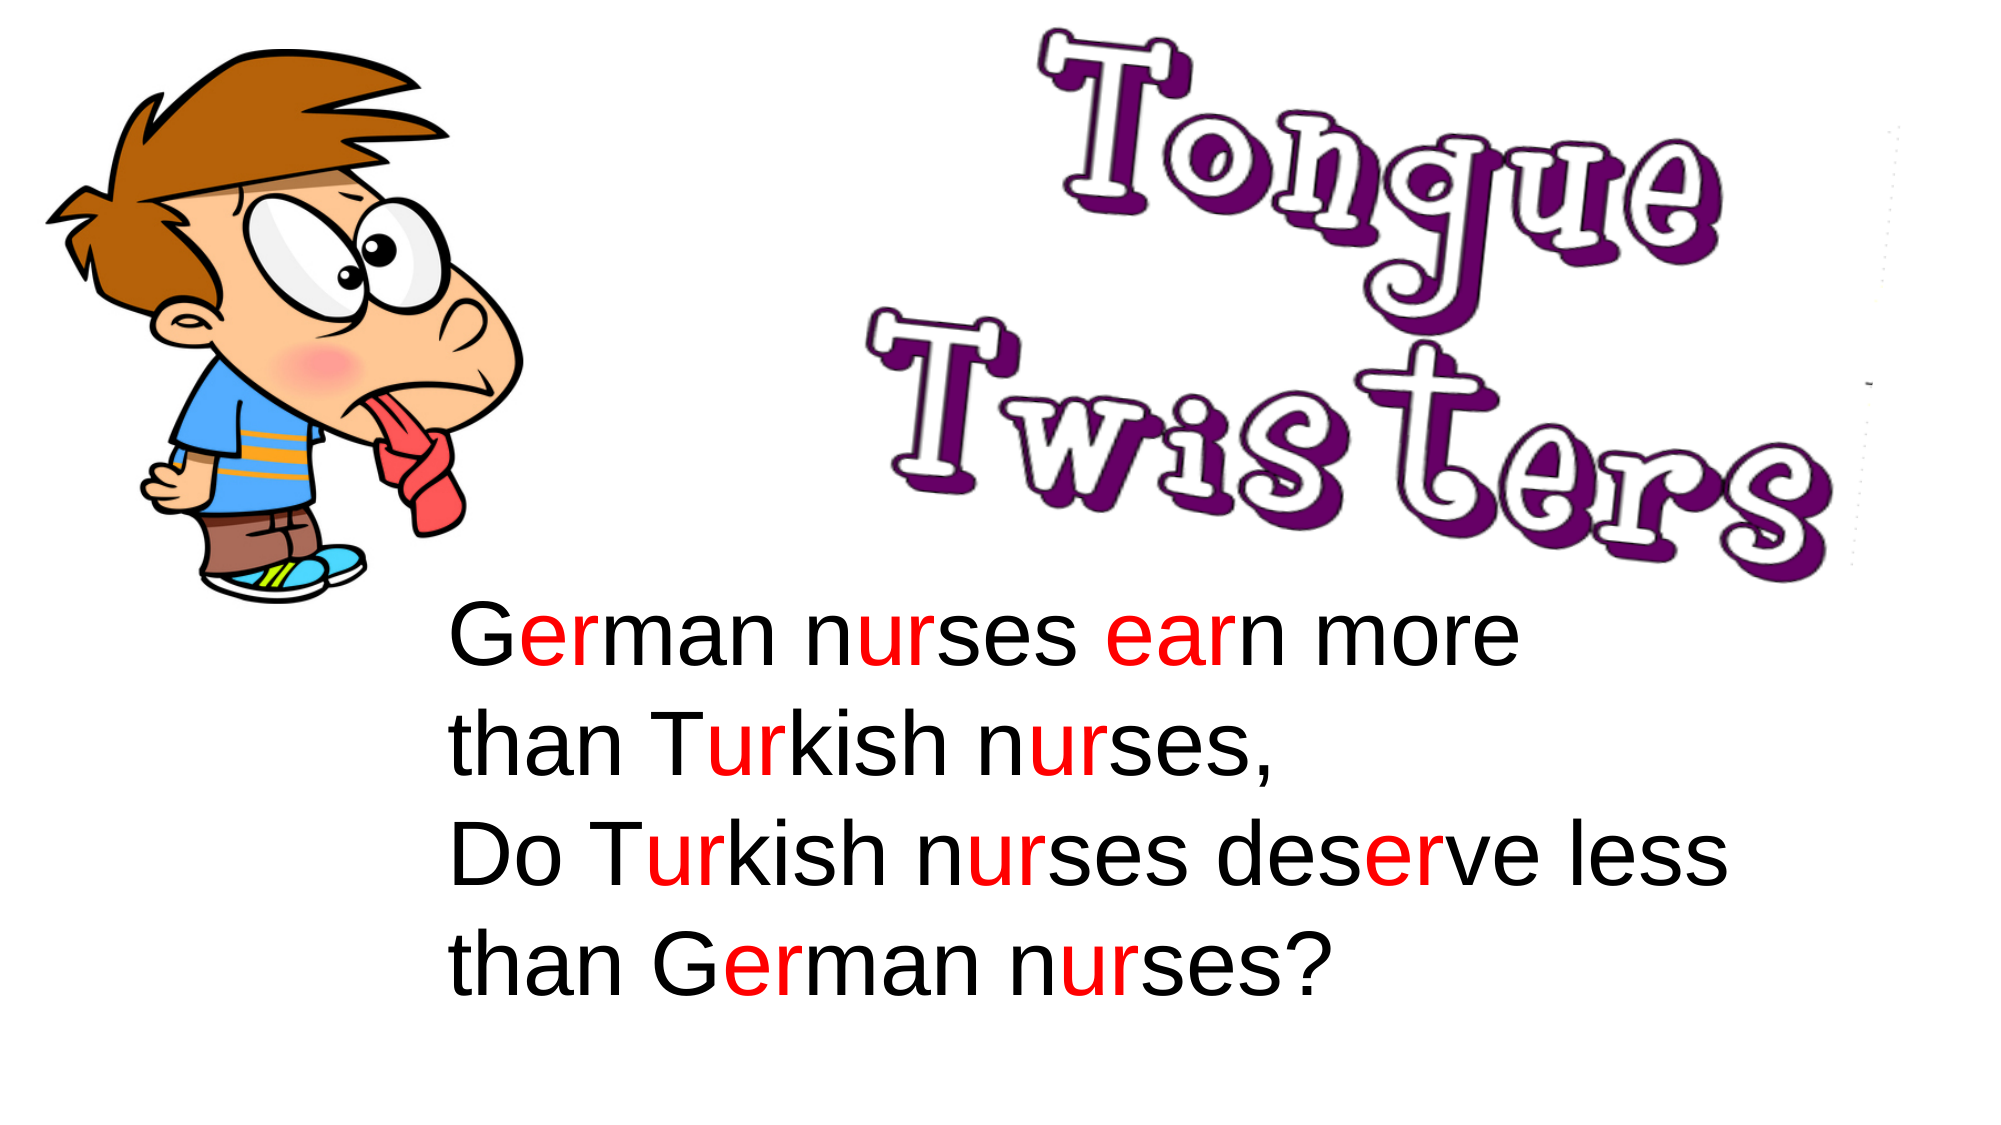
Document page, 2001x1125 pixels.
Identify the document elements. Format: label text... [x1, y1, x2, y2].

text_box German nurses earn more than Turkish nurses, Do Turkish nurses deserve less than German nurses? [432, 566, 1864, 1021]
picture [0, 49, 566, 625]
picture [824, 1, 1902, 599]
